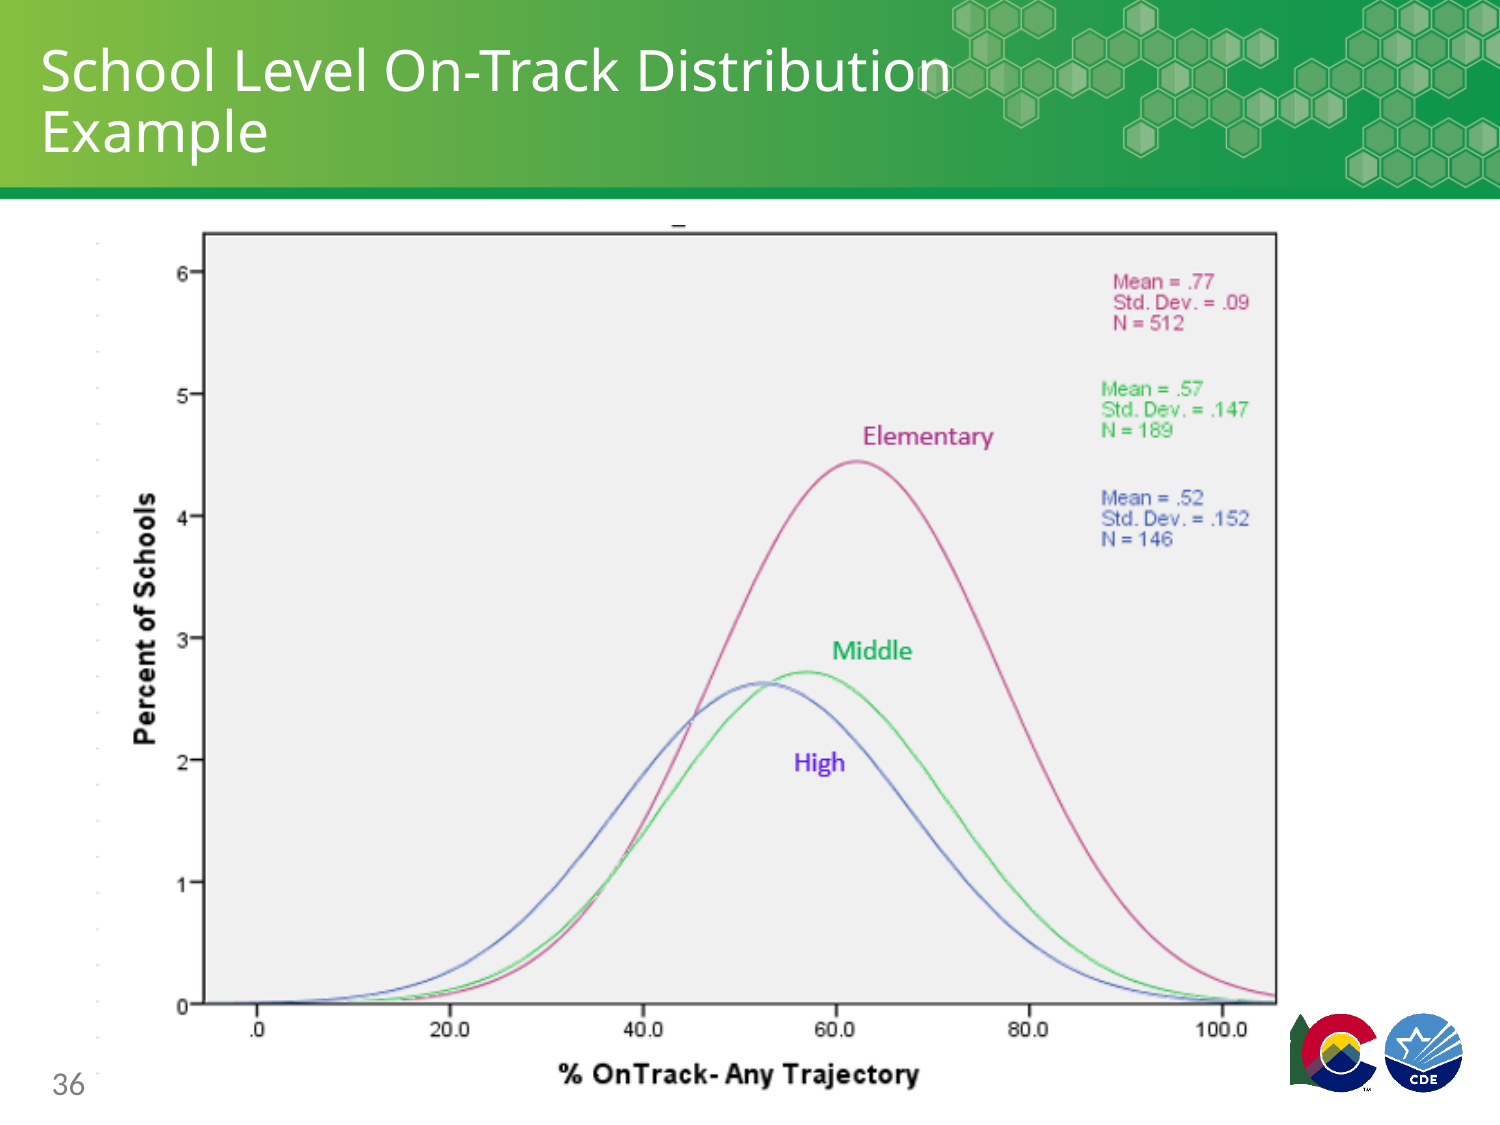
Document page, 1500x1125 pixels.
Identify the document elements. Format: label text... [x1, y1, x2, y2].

slide_number 36 [36, 1054, 375, 1115]
picture [96, 225, 1463, 1100]
title School Level On-Track Distribution Example [40, 41, 1038, 166]
picture [0, 0, 1500, 200]
